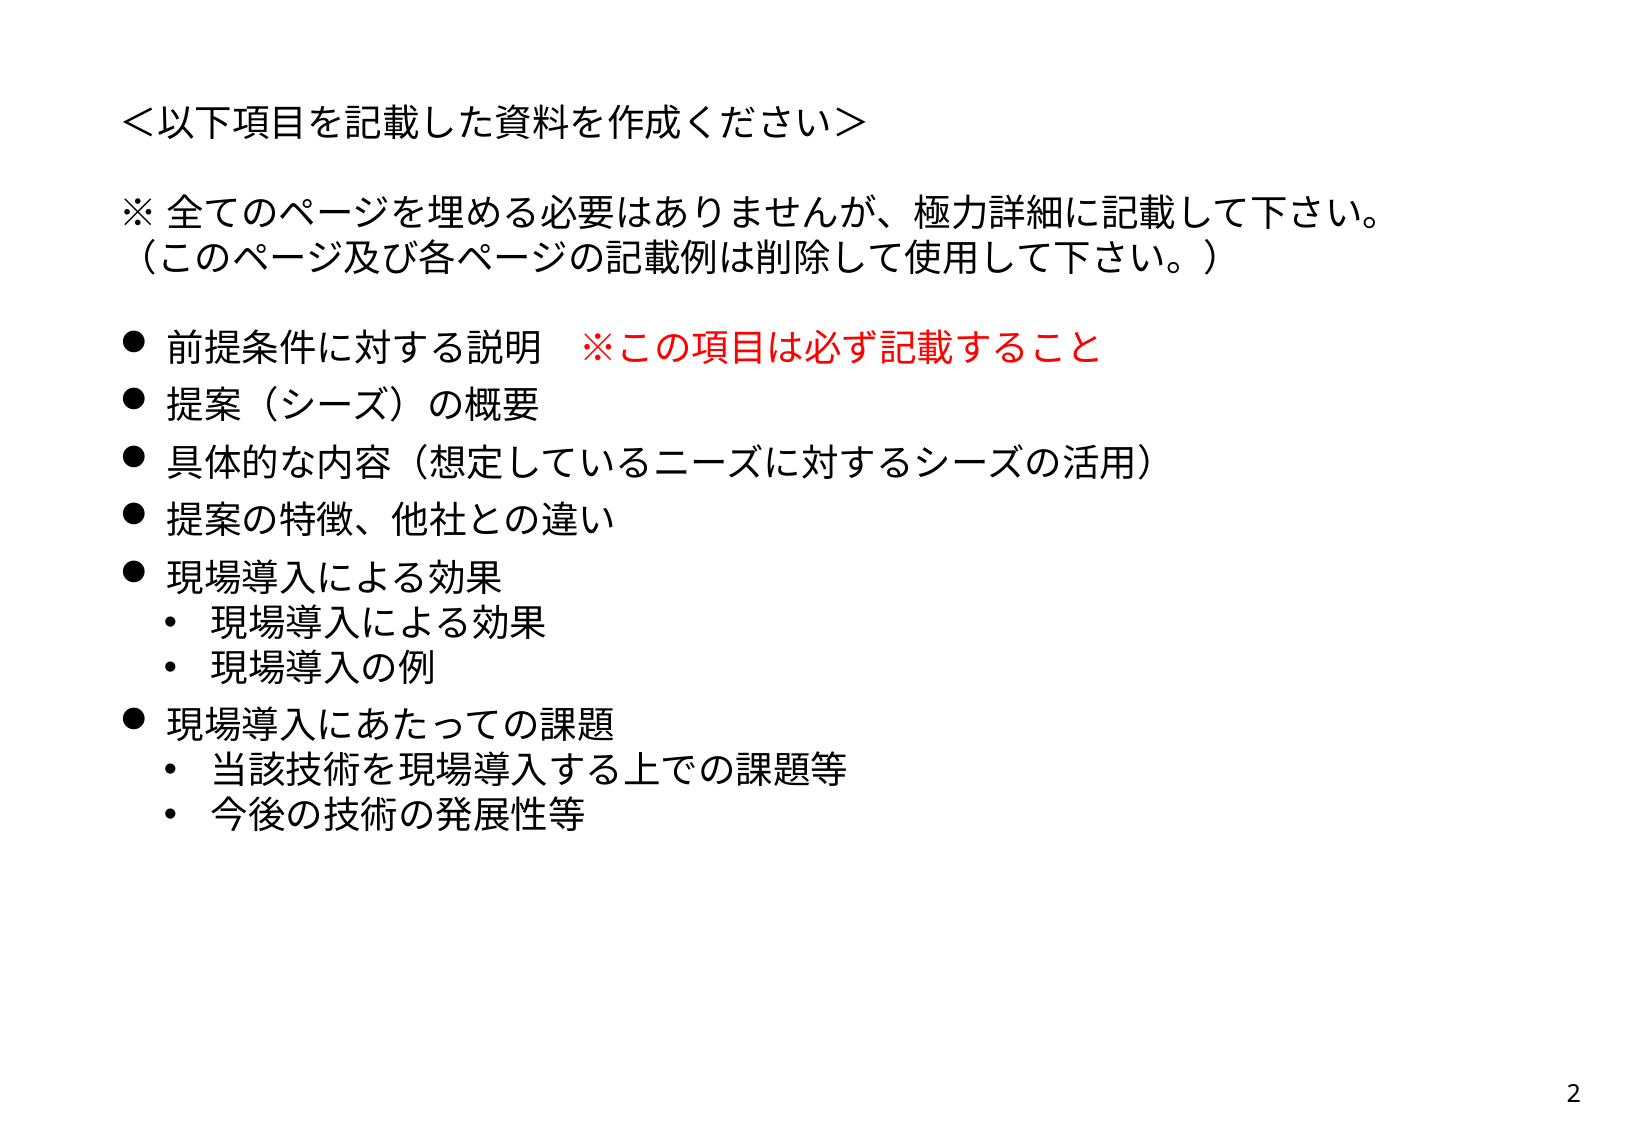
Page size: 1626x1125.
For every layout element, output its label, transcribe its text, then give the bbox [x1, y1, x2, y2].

text_box 2 [1521, 1065, 1625, 1125]
text_box ＜以下項目を記載した資料を作成ください＞ ※全てのページを埋める必要はありませんが、極力詳細に記載して下さい。 （このページ及び各ページの記載例は削除して使用して下さい。） 前提条件に対する説明 ※この項目は必ず記載すること 提案（シーズ）の概要 具体的な内容（想定しているニーズに対するシーズの活用） 提案の特徴、他社との違い 現場導入による効果 現場導入による効果 現場導入の例 現場導入にあたっての課題 当該技術を現場導入する上での課題等 今後の技術の発展性等 [105, 91, 1528, 844]
